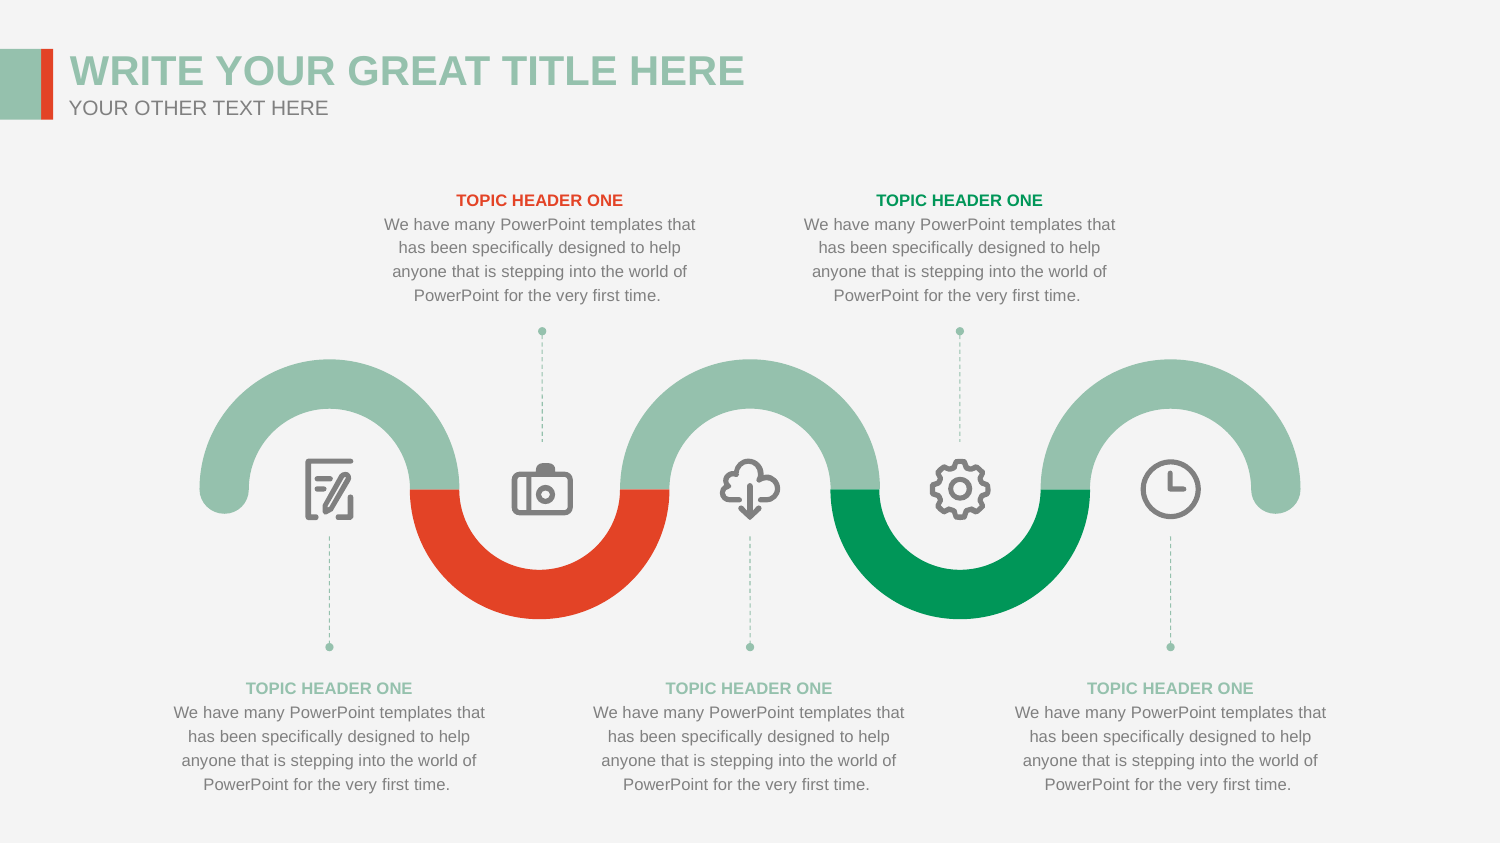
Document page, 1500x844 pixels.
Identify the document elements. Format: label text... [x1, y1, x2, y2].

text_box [719, 458, 781, 521]
text_box [538, 327, 547, 341]
text_box [745, 636, 755, 652]
text_box [325, 636, 334, 652]
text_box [1140, 459, 1201, 520]
text_box [409, 489, 670, 620]
text_box TOPIC HEADER ONE We have many PowerPoint templates that has been specifically designed to help anyone that is stepping into the world of PowerPoint for the very first time. [589, 674, 909, 794]
text_box TOPIC HEADER ONE We have many PowerPoint templates that has been specifically designed to help anyone that is stepping into the world of PowerPoint for the very first time. [1011, 674, 1331, 794]
text_box WRITE YOUR GREAT TITLE HERE [55, 36, 761, 102]
text_box [1040, 359, 1301, 514]
text_box TOPIC HEADER ONE We have many PowerPoint templates that has been specifically designed to help anyone that is stepping into the world of PowerPoint for the very first time. [170, 674, 489, 794]
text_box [0, 48, 54, 120]
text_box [305, 458, 354, 521]
text_box [199, 359, 460, 514]
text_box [511, 463, 573, 516]
text_box [830, 489, 1091, 620]
text_box YOUR OTHER TEXT HERE [54, 86, 344, 127]
text_box TOPIC HEADER ONE We have many PowerPoint templates that has been specifically designed to help anyone that is stepping into the world of PowerPoint for the very first time. [800, 185, 1120, 306]
text_box TOPIC HEADER ONE We have many PowerPoint templates that has been specifically designed to help anyone that is stepping into the world of PowerPoint for the very first time. [380, 185, 700, 306]
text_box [929, 458, 991, 521]
text_box [620, 359, 880, 490]
text_box [1166, 636, 1175, 652]
text_box [955, 327, 965, 341]
